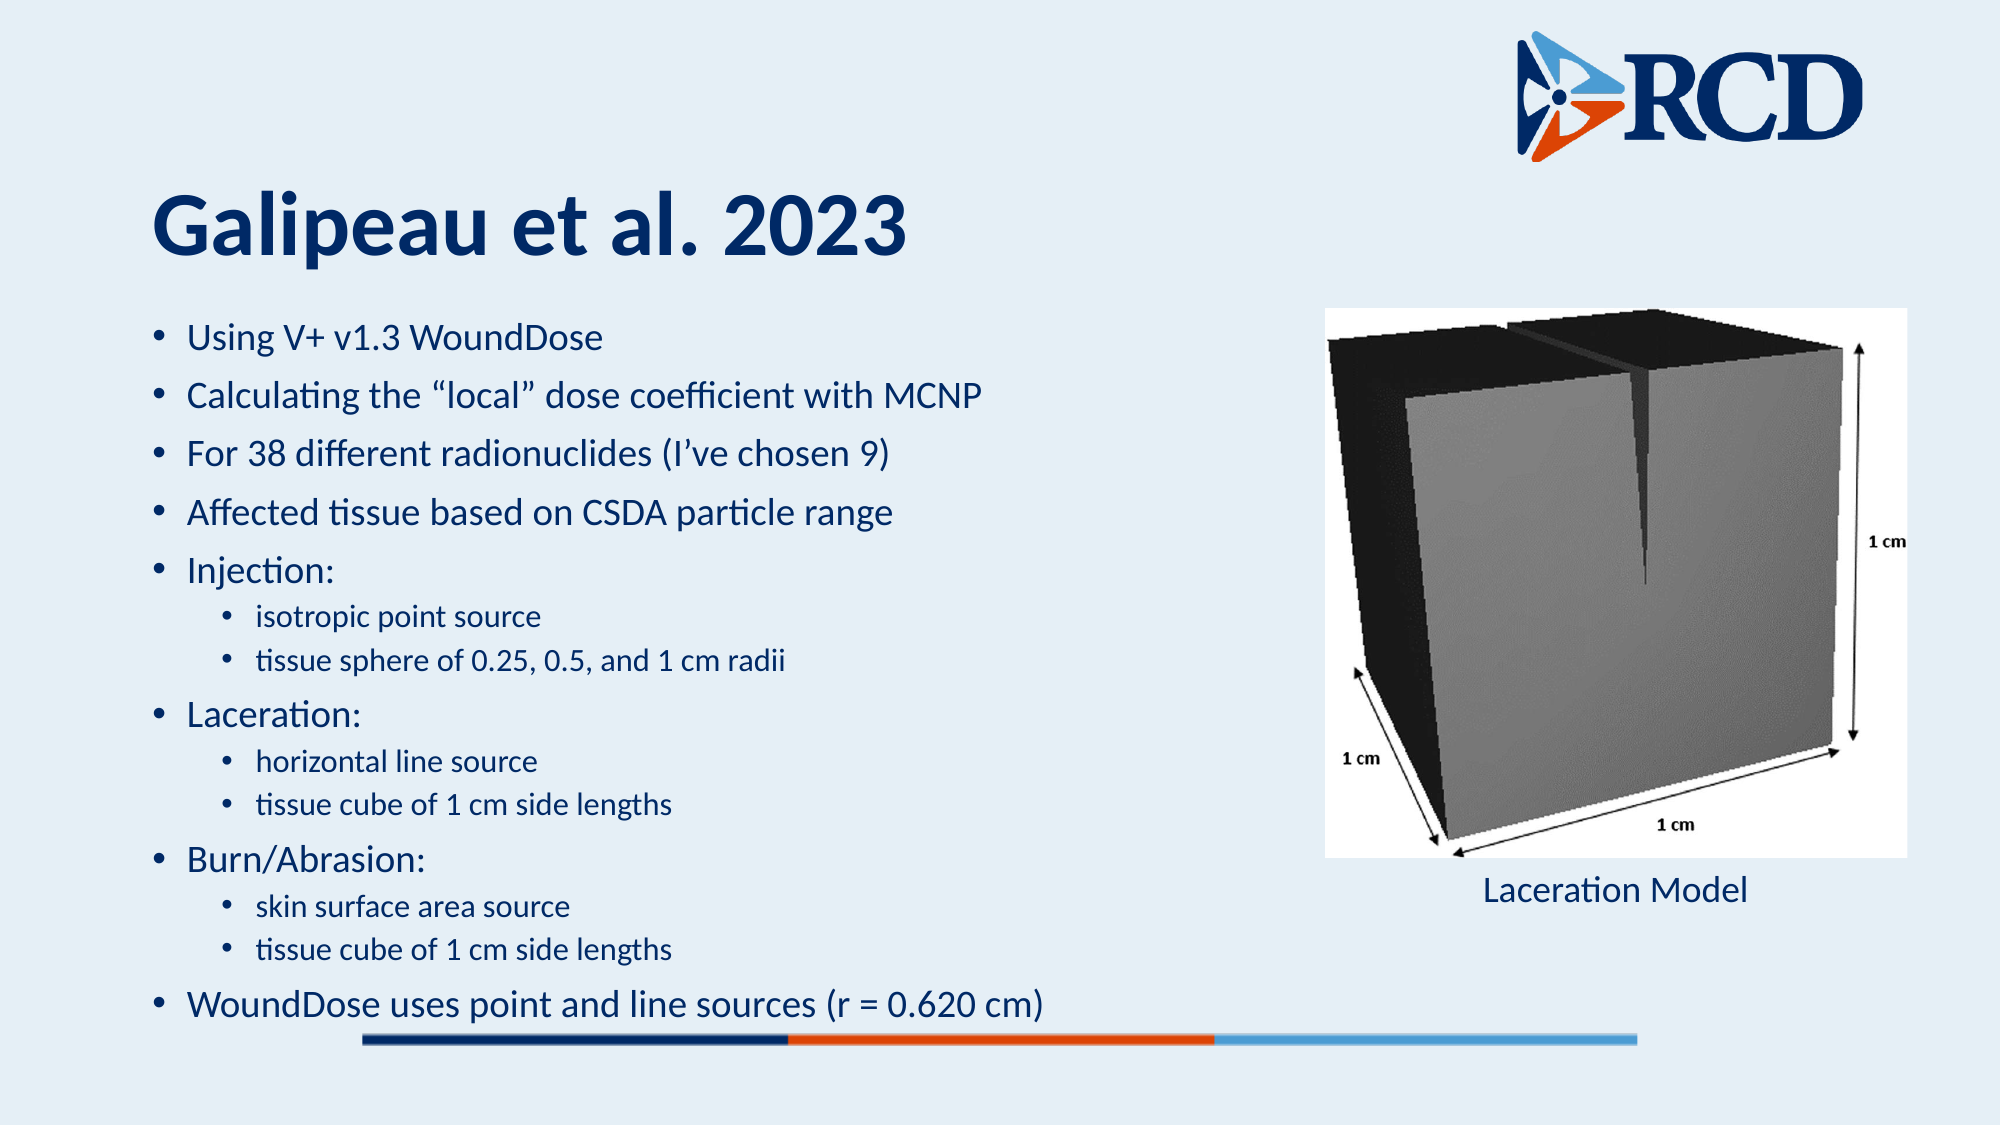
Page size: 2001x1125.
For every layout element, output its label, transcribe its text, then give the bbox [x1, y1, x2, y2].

title Galipeau et al. 2023 [137, 143, 1863, 309]
list Using V+ v1.3 WoundDose Calculating the “local” dose coefficient with MCNP For 38 different radionuclides (I’ve chosen 9) Affected tissue based on CSDA particle range Injection: isotropic point source tissue sphere of 0.25, 0.5, and 1 cm radii Laceration: horizontal line source tissue cube of 1 cm side lengths Burn/Abrasion: skin surface area source tissue cube of 1 cm side lengths WoundDose uses point and line sources (r = 0.620 cm) [137, 308, 1293, 1036]
picture [1324, 308, 1908, 858]
text_box Laceration Model [1468, 858, 1764, 918]
